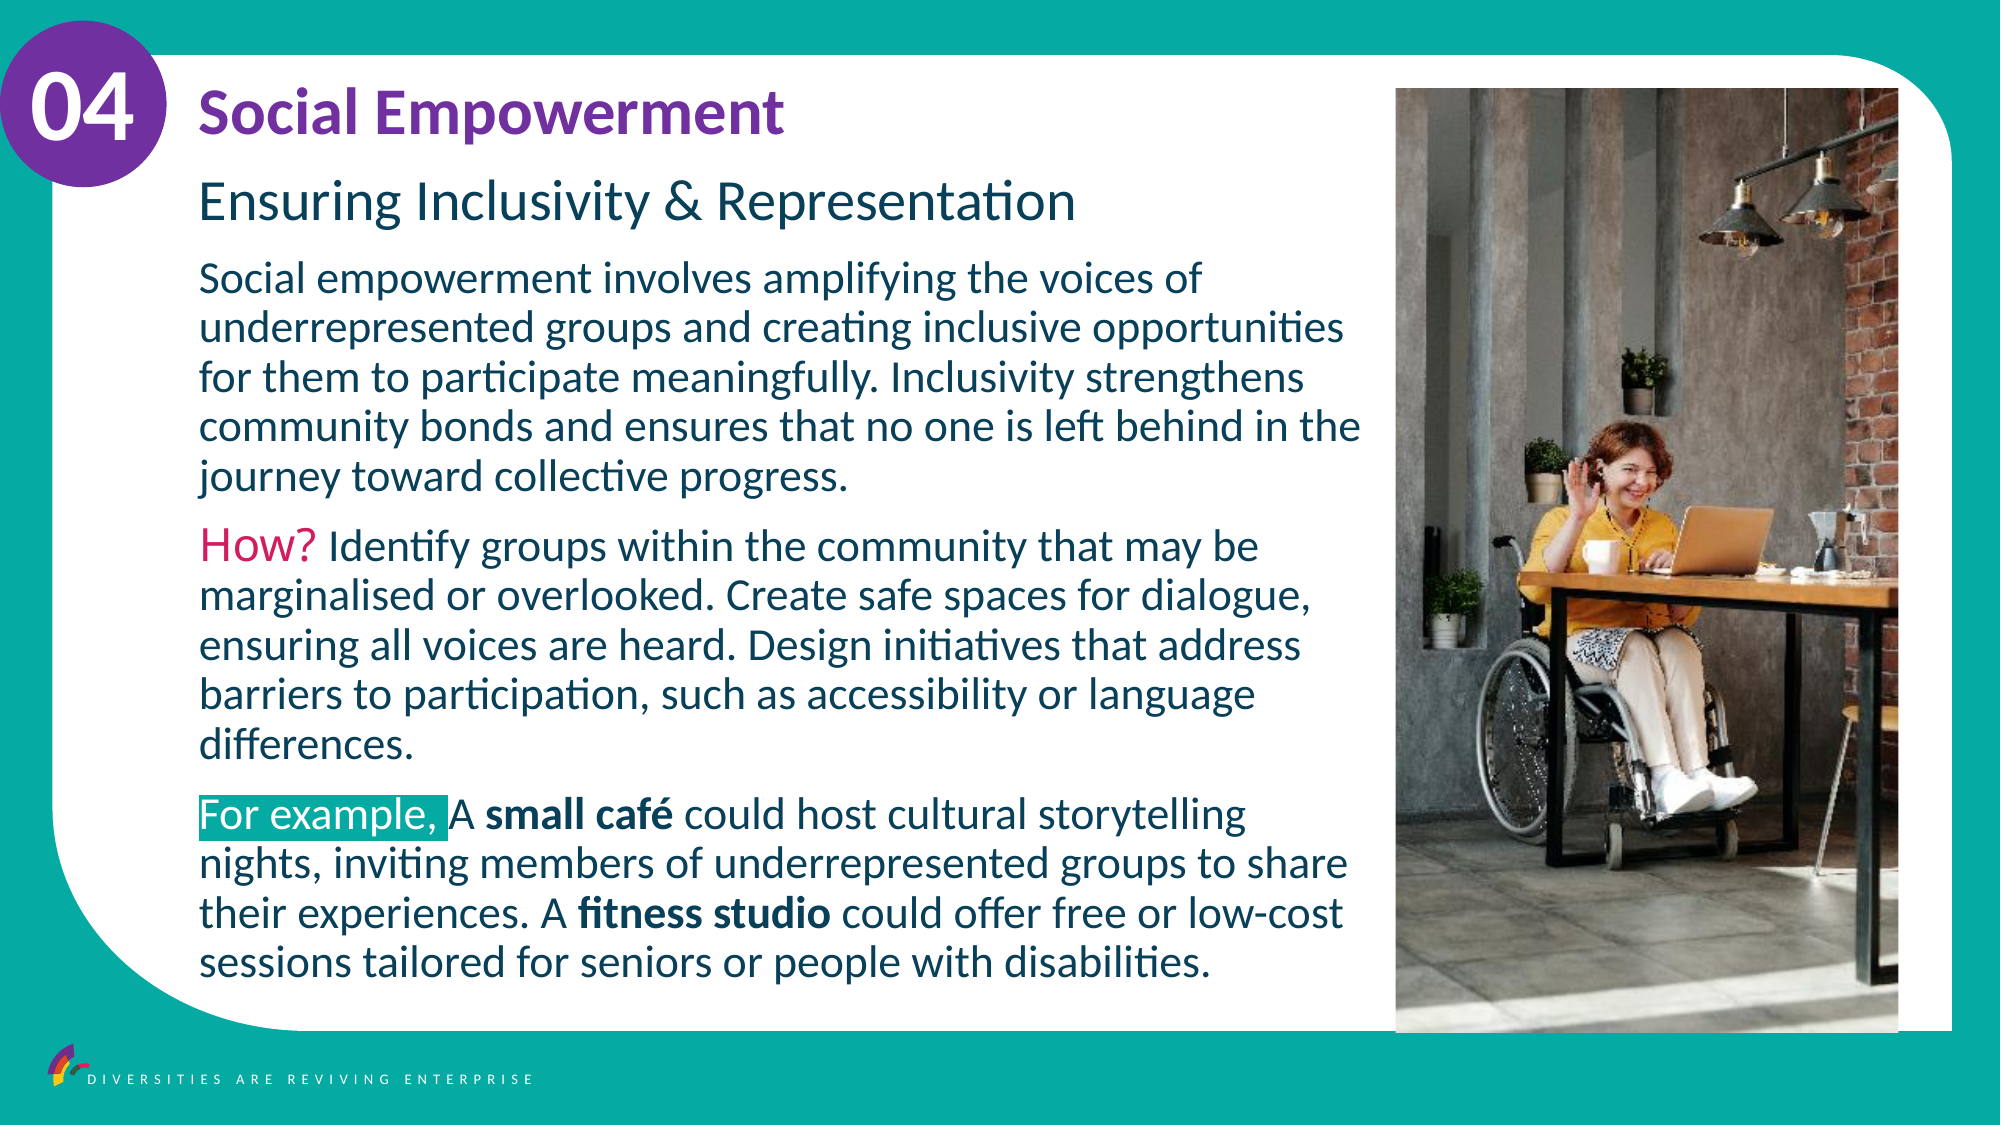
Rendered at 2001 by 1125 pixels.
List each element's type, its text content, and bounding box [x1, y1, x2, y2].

list Social Empowerment Ensuring Inclusivity & Representation Social empowerment involves amplifying the voices of underrepresented groups and creating inclusive opportunities for them to participate meaningfully. Inclusivity strengthens community bonds and ensures that no one is left behind in the journey toward collective progress. How? Identify groups within the community that may be marginalised or overlooked. Create safe spaces for dialogue, ensuring all voices are heard. Design initiatives that address barriers to participation, such as accessibility or language differences. For example, A small café could host cultural storytelling nights, inviting members of underrepresented groups to share their experiences. A fitness studio could offer free or low-cost sessions tailored for seniors or people with disabilities. [184, 69, 1379, 702]
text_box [0, 20, 167, 188]
picture [1395, 88, 1899, 1033]
